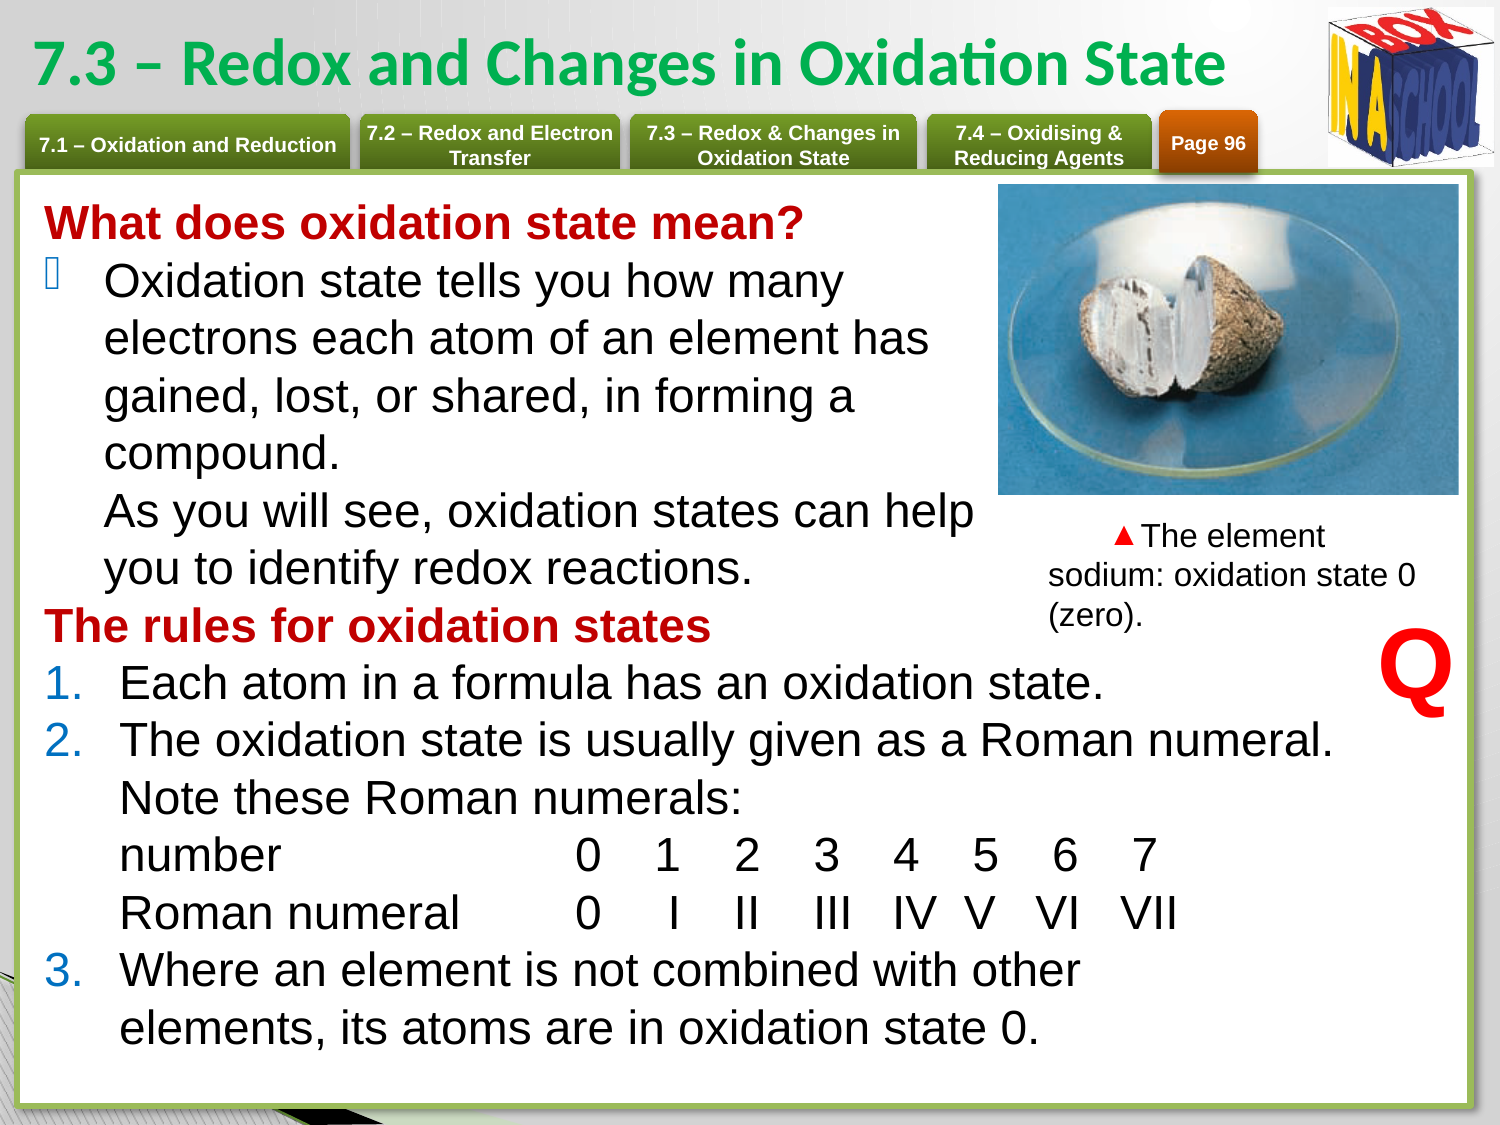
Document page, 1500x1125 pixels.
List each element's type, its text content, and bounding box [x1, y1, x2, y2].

text_box Page 96 [1159, 109, 1258, 173]
title 7.3 – Redox and Changes in Oxidation State [17, 7, 1258, 110]
text_box Q [1362, 591, 1470, 727]
text_box The element sodium: oxidation state 0 (zero). [998, 506, 1459, 641]
text_box What does oxidation state mean? Oxidation state tells you how many electrons each atom of an element has gained, lost, or shared, in forming a compound. As you will see, oxidation states can help you to identify redox reactions. The rules for oxidation states Each atom in a formula has an oxidation state. The oxidation state is usually given as a Roman numeral. Note these Roman numerals: number 0 1 2 3 4 5 6 7 Roman numeral 0 I II III IV V VI VII Where an element is not combined with other elements, its atoms are in oxidation state 0. [29, 184, 1447, 1062]
picture [281, 1114, 303, 1125]
picture [1328, 7, 1495, 167]
picture [997, 184, 1459, 495]
